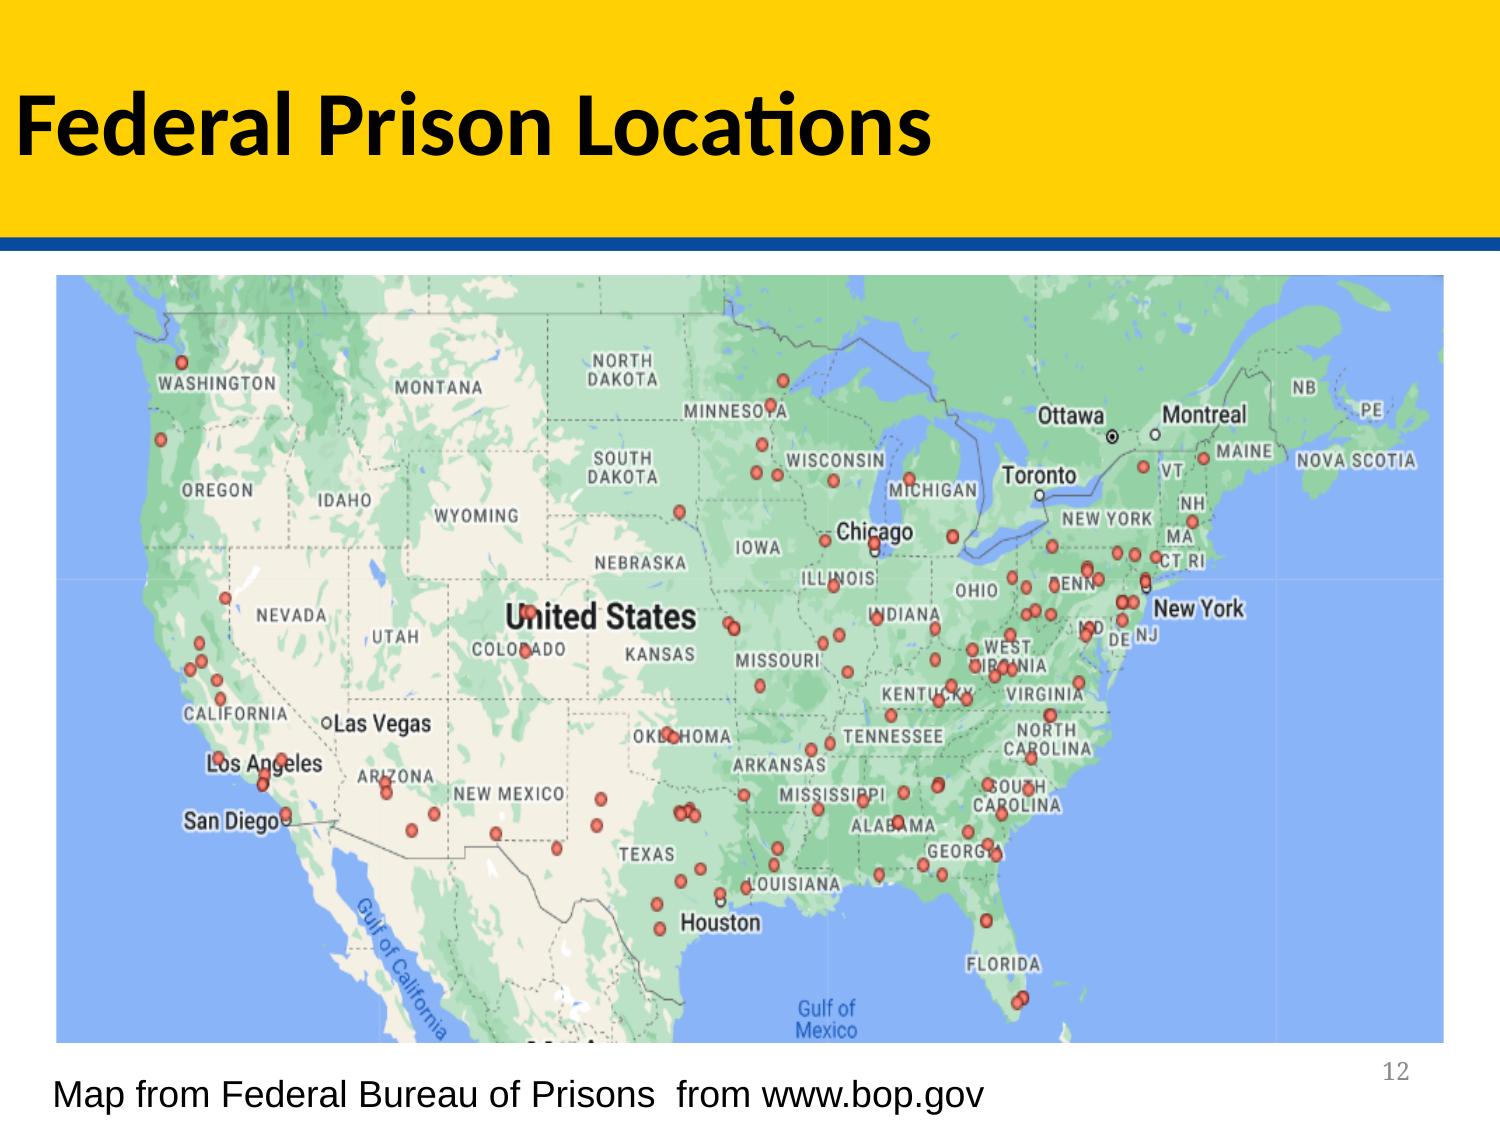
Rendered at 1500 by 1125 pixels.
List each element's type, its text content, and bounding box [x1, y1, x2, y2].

picture [56, 274, 1444, 1043]
title Federal Prison Locations [0, 0, 1500, 238]
slide_number 12 [1074, 1052, 1425, 1103]
text_box Map from Federal Bureau of Prisons from www.bop.gov [37, 1062, 1375, 1123]
